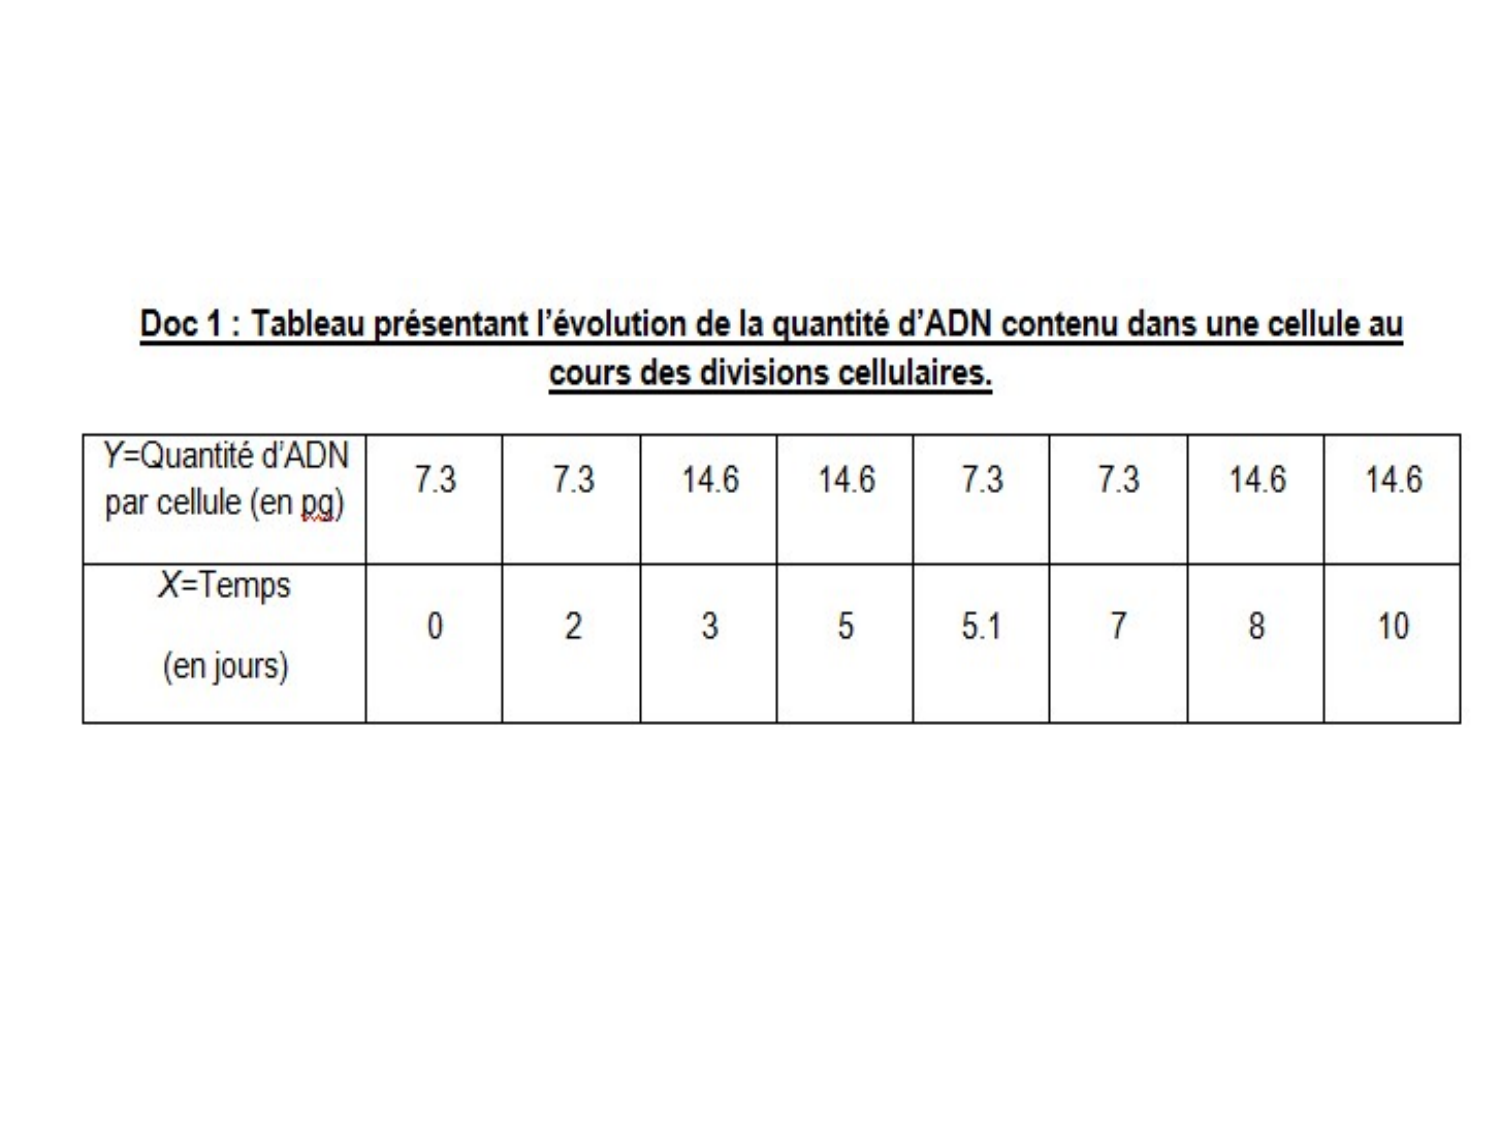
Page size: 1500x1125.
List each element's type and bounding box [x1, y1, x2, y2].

picture [0, 278, 1499, 764]
